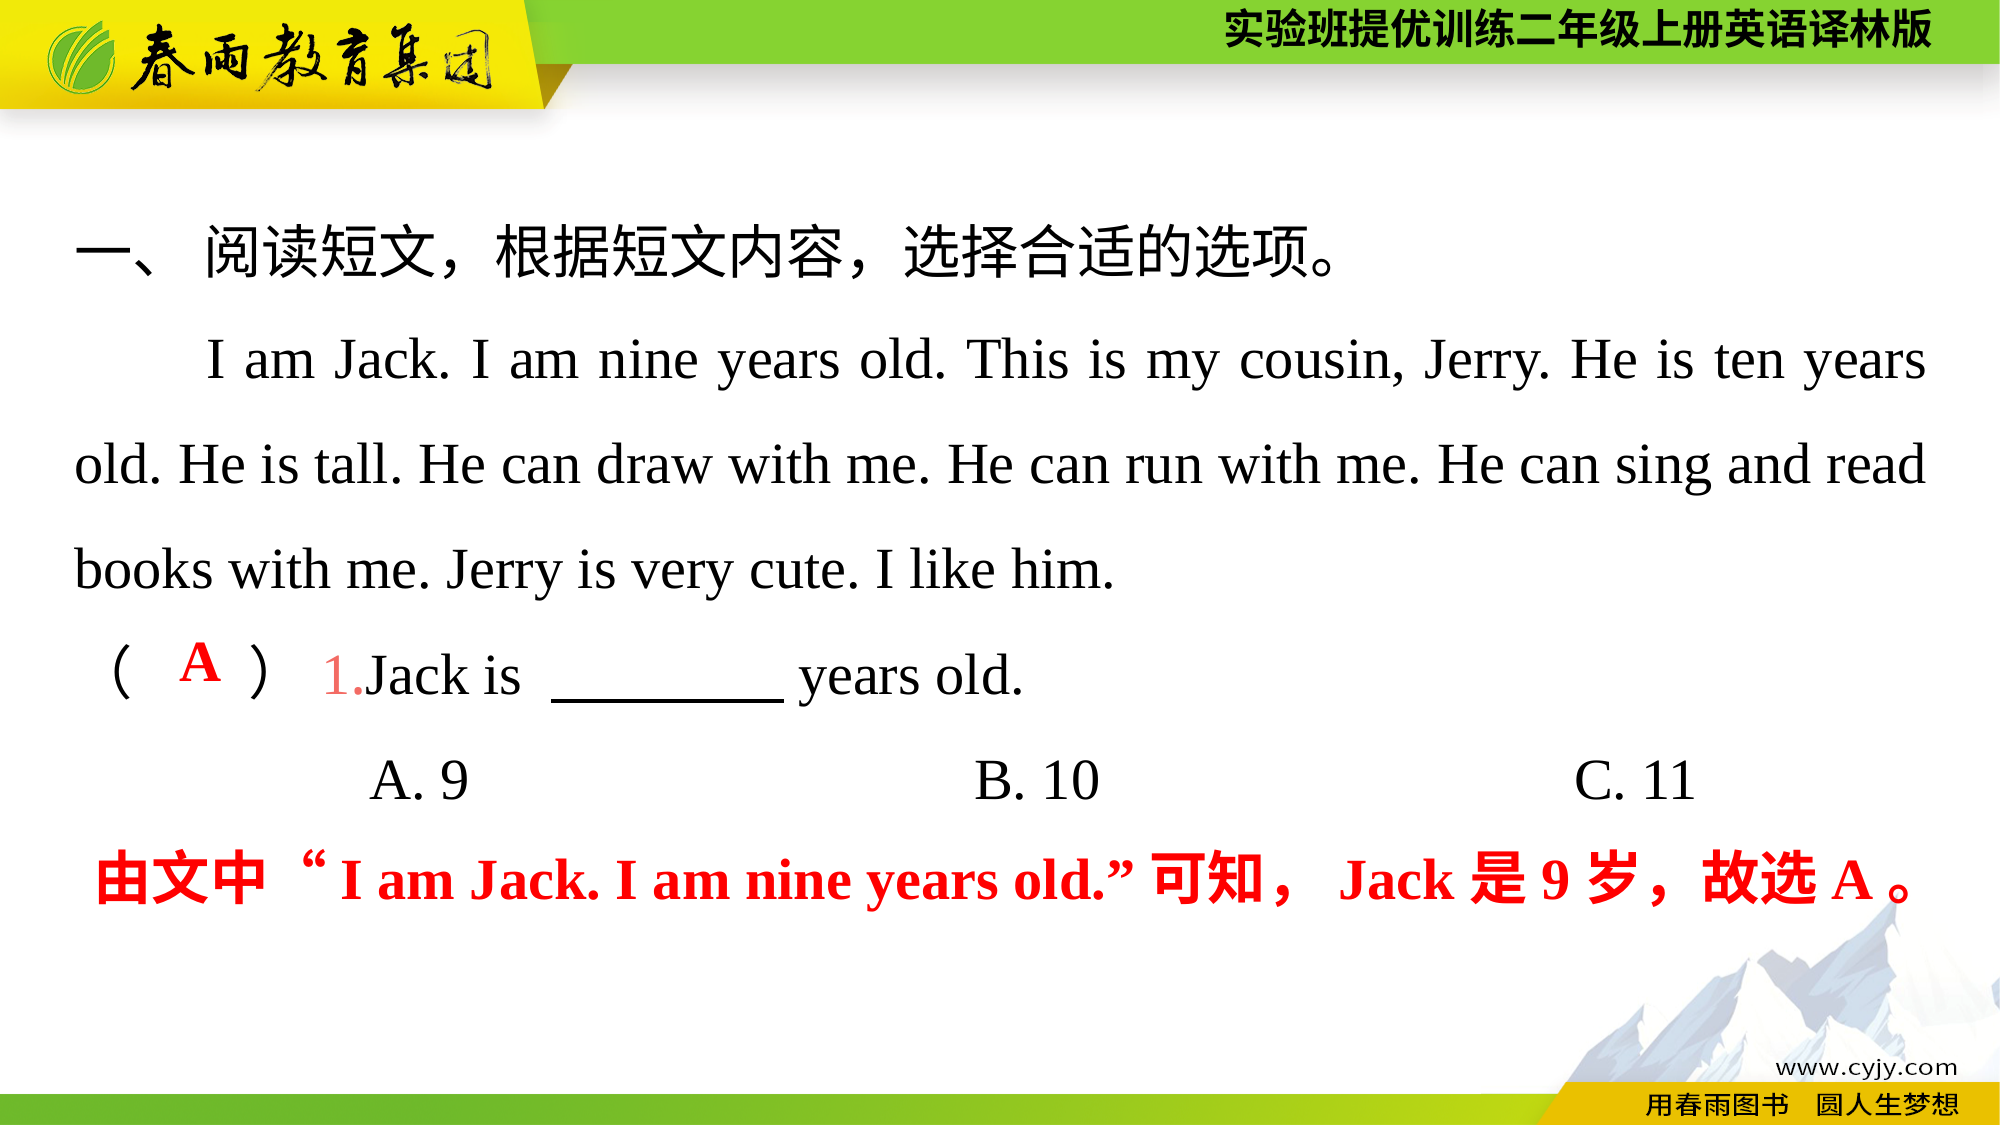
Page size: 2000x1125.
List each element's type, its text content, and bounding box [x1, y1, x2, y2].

picture [0, 0, 2000, 1125]
text_box 由文中“I am Jack. I am nine years old.”可知，Jack是9岁，故选A。 [78, 798, 1963, 919]
list 一、 阅读短文，根据短文内容，选择合适的选项。 I am Jack. I am nine years old. This is my cousin, Jerry. He is ten years old. He is tall. He can draw with me. He can run with me. He can sing and read books with me. Jerry is very cute. I like him. [59, 172, 1944, 593]
text_box A [164, 615, 236, 701]
text_box （ ）1.Jack is years old. A. 9 B. 10 C. 11 [59, 593, 1944, 819]
